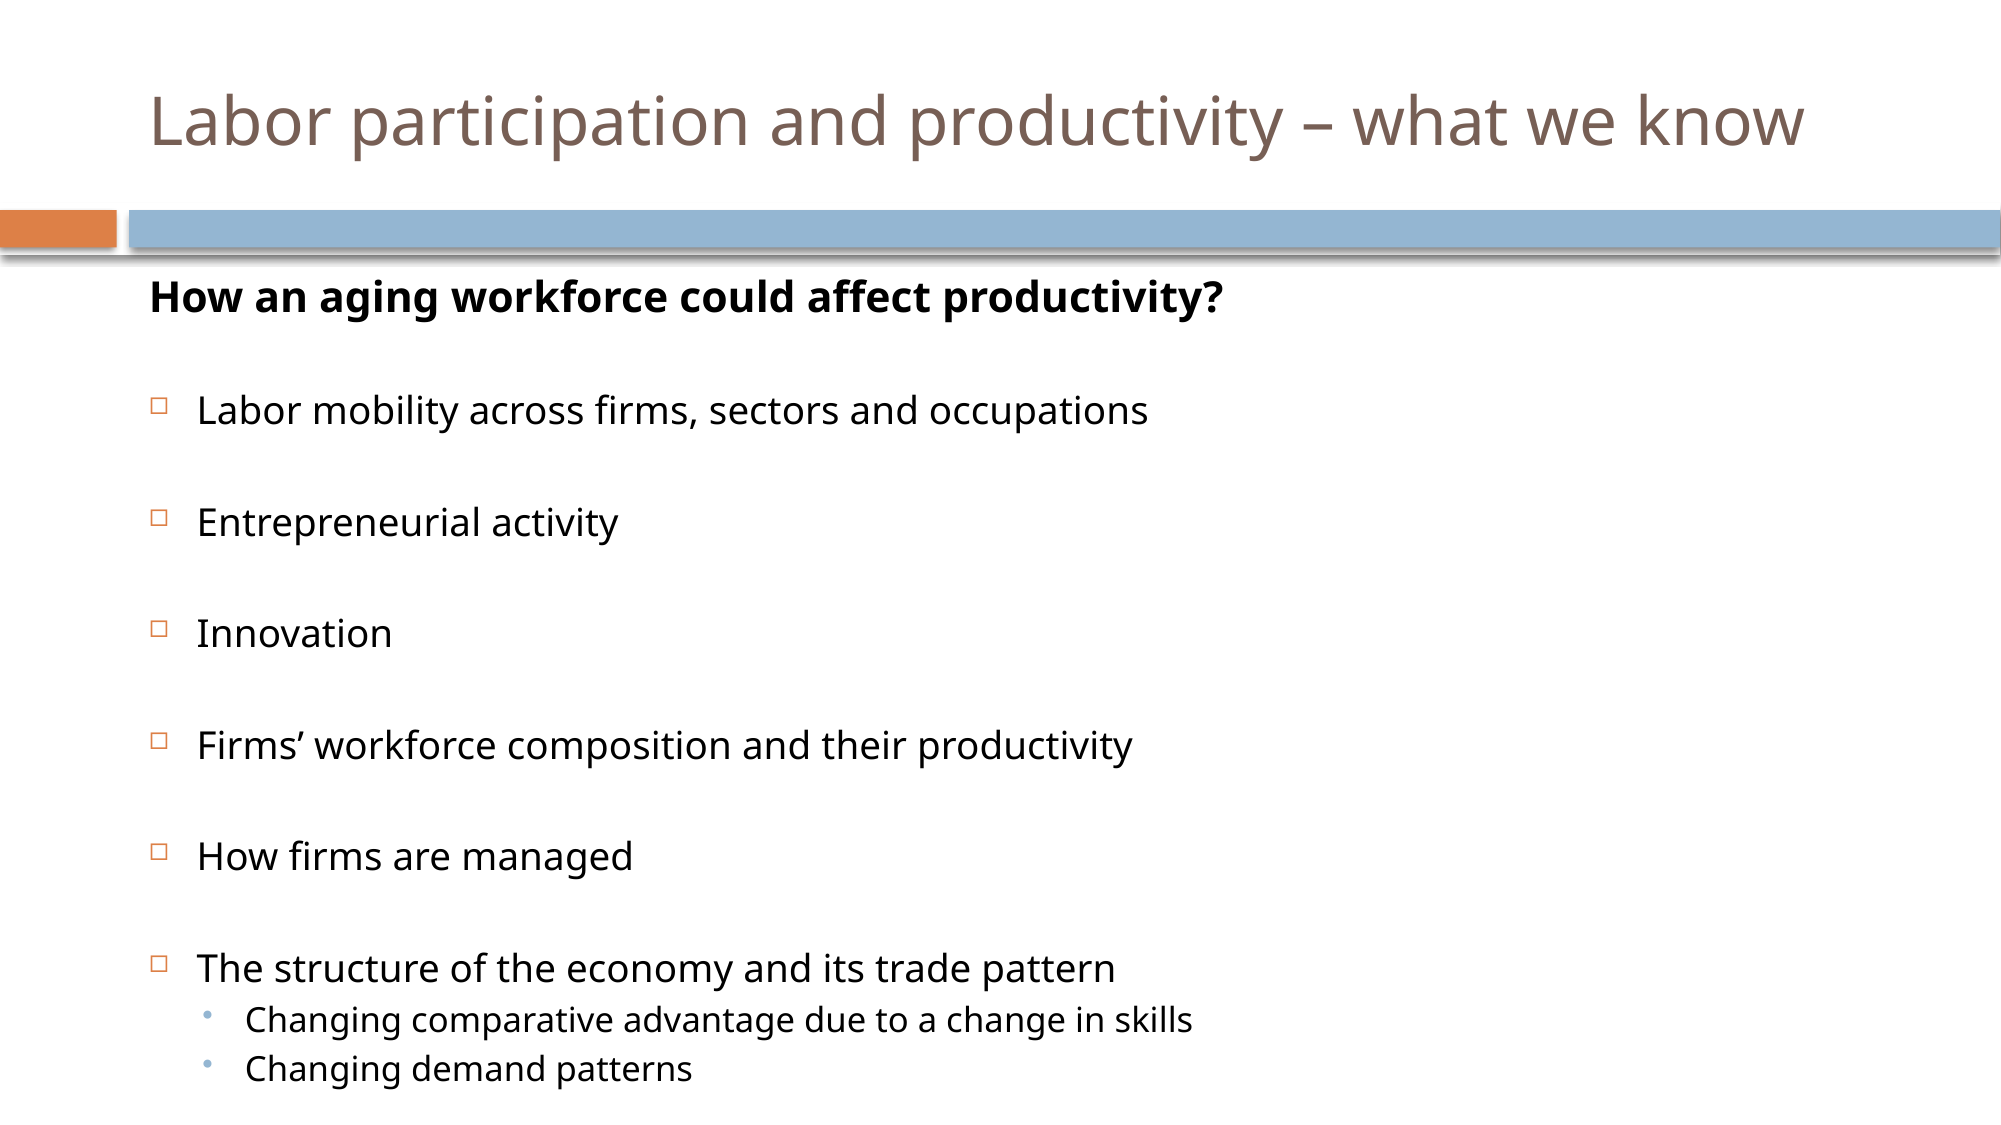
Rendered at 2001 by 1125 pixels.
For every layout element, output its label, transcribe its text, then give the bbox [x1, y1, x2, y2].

title Labor participation and productivity – what we know [133, 37, 1918, 200]
list How an aging workforce could affect productivity? Labor mobility across firms, sectors and occupations Entrepreneurial activity Innovation Firms’ workforce composition and their productivity How firms are managed The structure of the economy and its trade pattern Changing comparative advantage due to a change in skills Changing demand patterns [133, 262, 1918, 1098]
